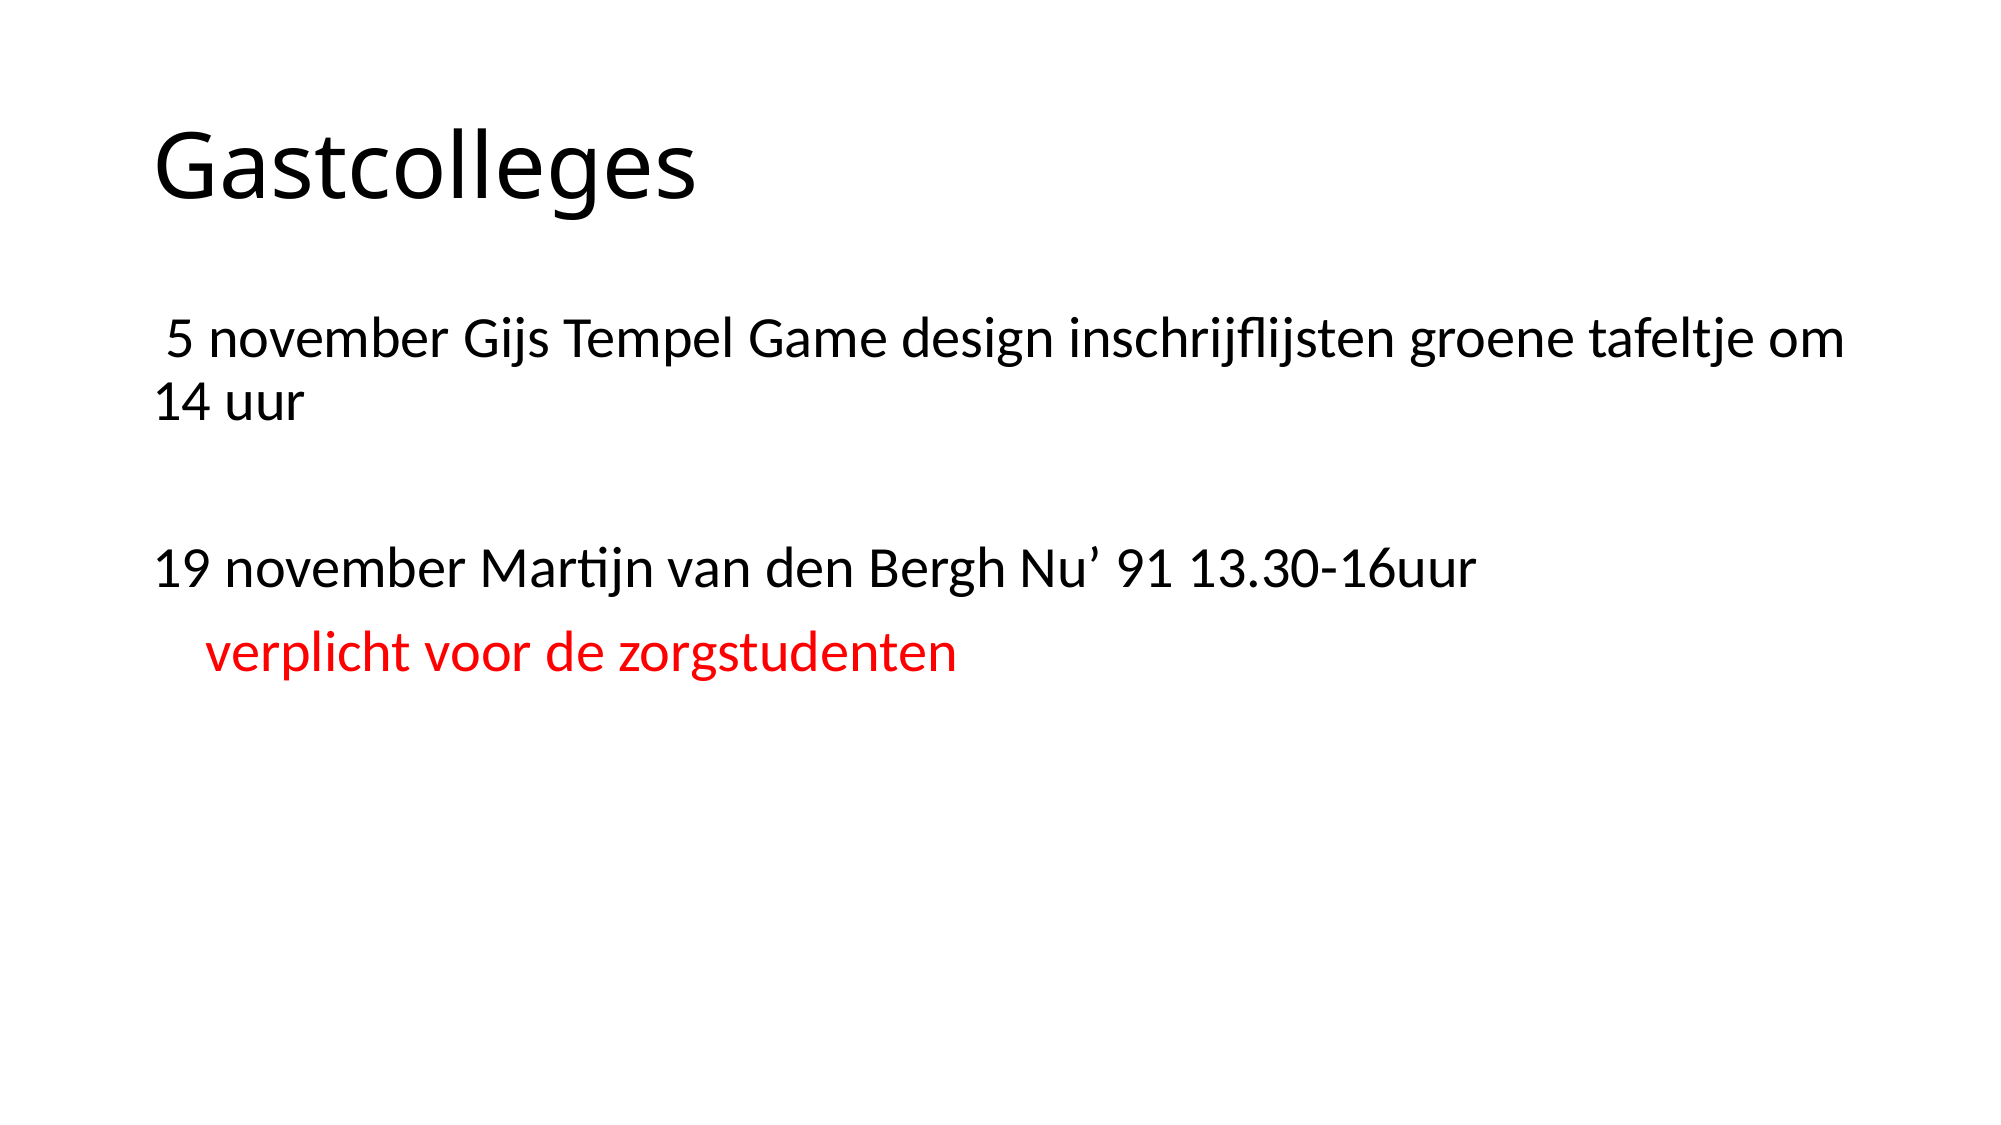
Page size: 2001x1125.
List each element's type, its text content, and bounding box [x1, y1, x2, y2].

list 5 november Gijs Tempel Game design inschrijflijsten groene tafeltje om 14 uur 19 november Martijn van den Bergh Nu’ 91 13.30-16uur verplicht voor de zorgstudenten [137, 299, 1863, 1014]
title Gastcolleges [137, 59, 1863, 278]
